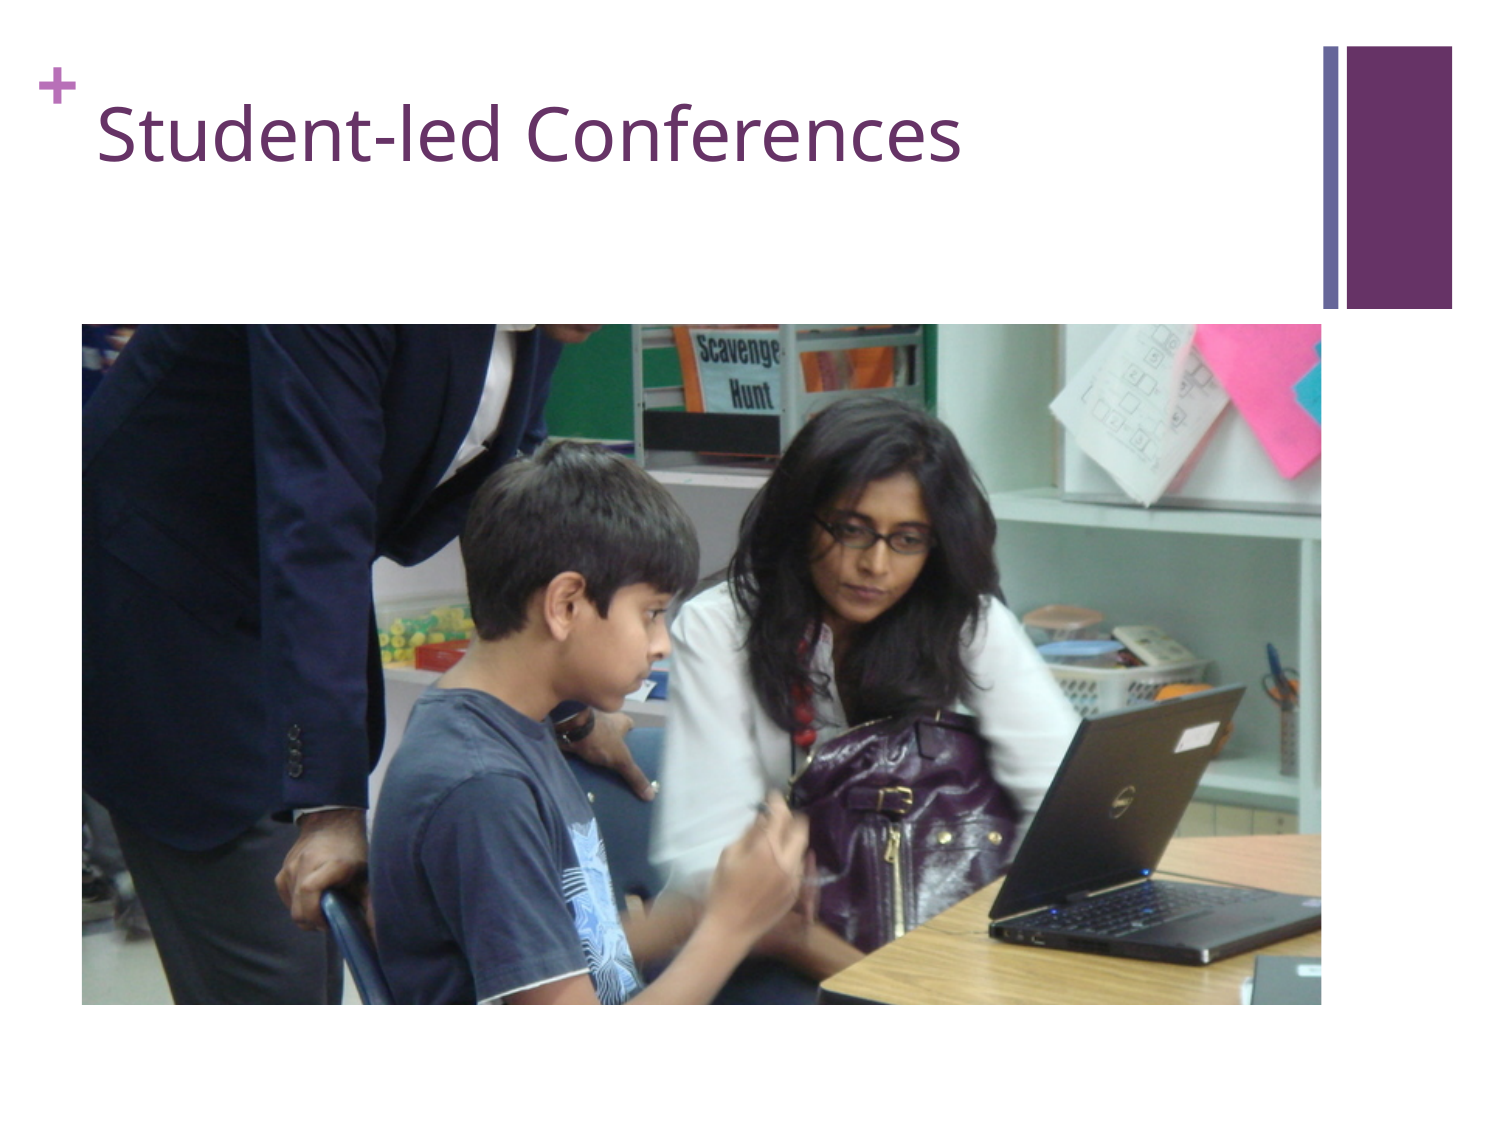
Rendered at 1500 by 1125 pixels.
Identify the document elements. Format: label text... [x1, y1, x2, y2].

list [81, 324, 1322, 1006]
title Student-led Conferences [81, 79, 1322, 263]
